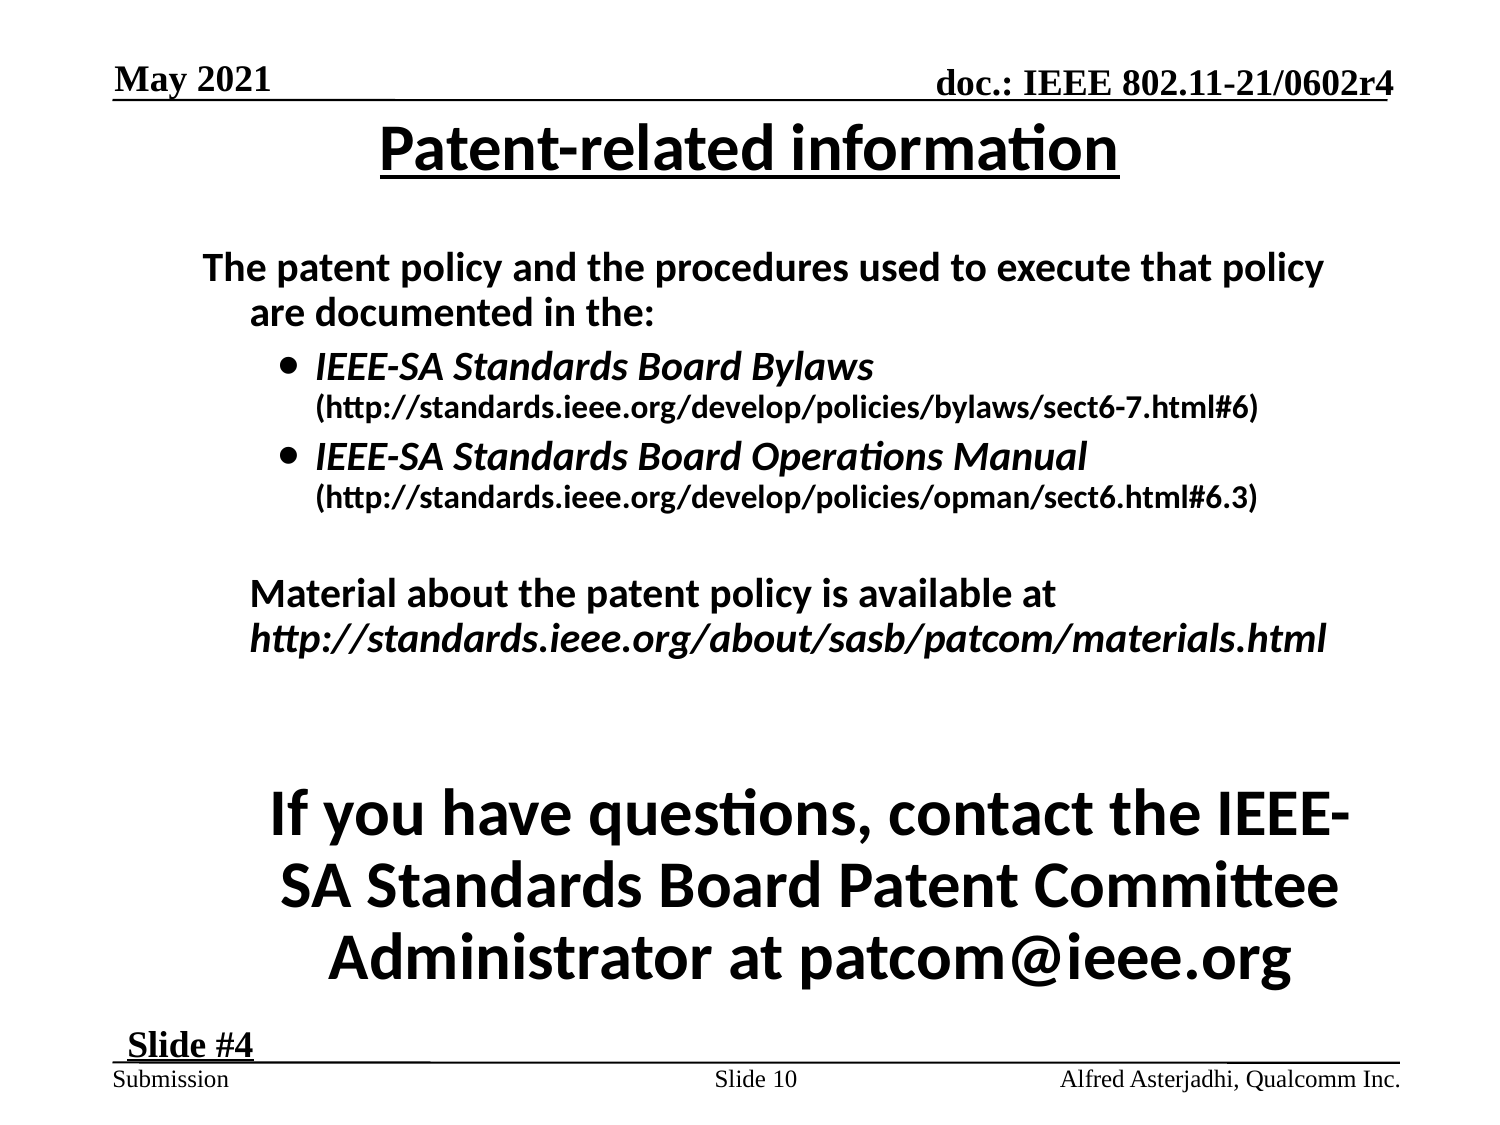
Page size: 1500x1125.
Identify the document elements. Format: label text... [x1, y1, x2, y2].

title Patent-related information [112, 112, 1388, 176]
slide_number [114, 54, 493, 100]
footer Alfred Asterjadhi, Qualcomm Inc. [878, 1061, 1402, 1093]
text_box Slide #4 [112, 1012, 269, 1073]
slide_number Slide 10 [712, 1061, 800, 1123]
list The patent policy and the procedures used to execute that policy are documented in the: IEEE-SA Standards Board Bylaws (http://standards.ieee.org/develop/policies/bylaws/sect6-7.html#6) IEEE-SA Standards Board Operations Manual (http://standards.ieee.org/develop/policies/opman/sect6.html#6.3) Material about the patent policy is available at http://standards.ieee.org/about/sasb/patcom/materials.html If you have questions, contact the IEEE-SA Standards Board Patent Committee Administrator at patcom@ieee.org [112, 237, 1388, 913]
